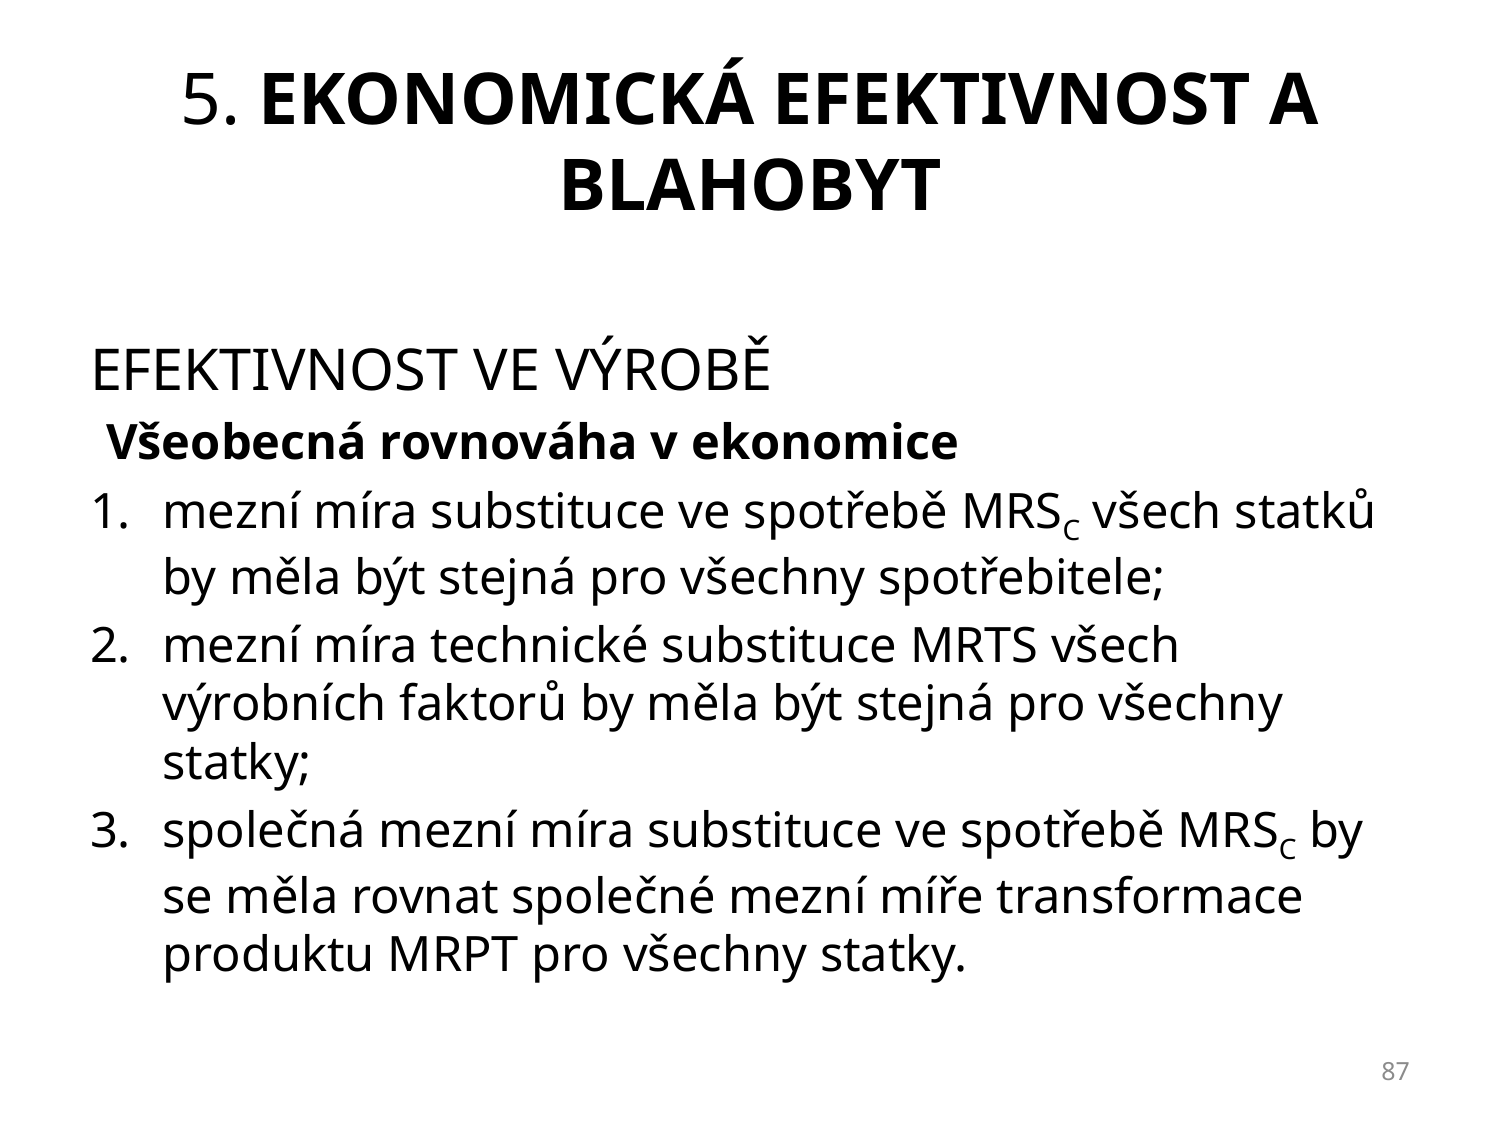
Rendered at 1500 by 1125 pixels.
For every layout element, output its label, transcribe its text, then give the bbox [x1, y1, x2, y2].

slide_number 87 [1074, 1042, 1425, 1103]
list EFEKTIVNOST VE VÝROBĚ Všeobecná rovnováha v ekonomice mezní míra substituce ve spotřebě MRSC všech statků by měla být stejná pro všechny spotřebitele; mezní míra technické substituce MRTS všech výrobních faktorů by měla být stejná pro všechny statky; společná mezní míra substituce ve spotřebě MRSC by se měla rovnat společné mezní míře transformace produktu MRPT pro všechny statky. [75, 262, 1425, 1005]
title 5. Ekonomická efektivnost a blahobyt [75, 45, 1425, 233]
